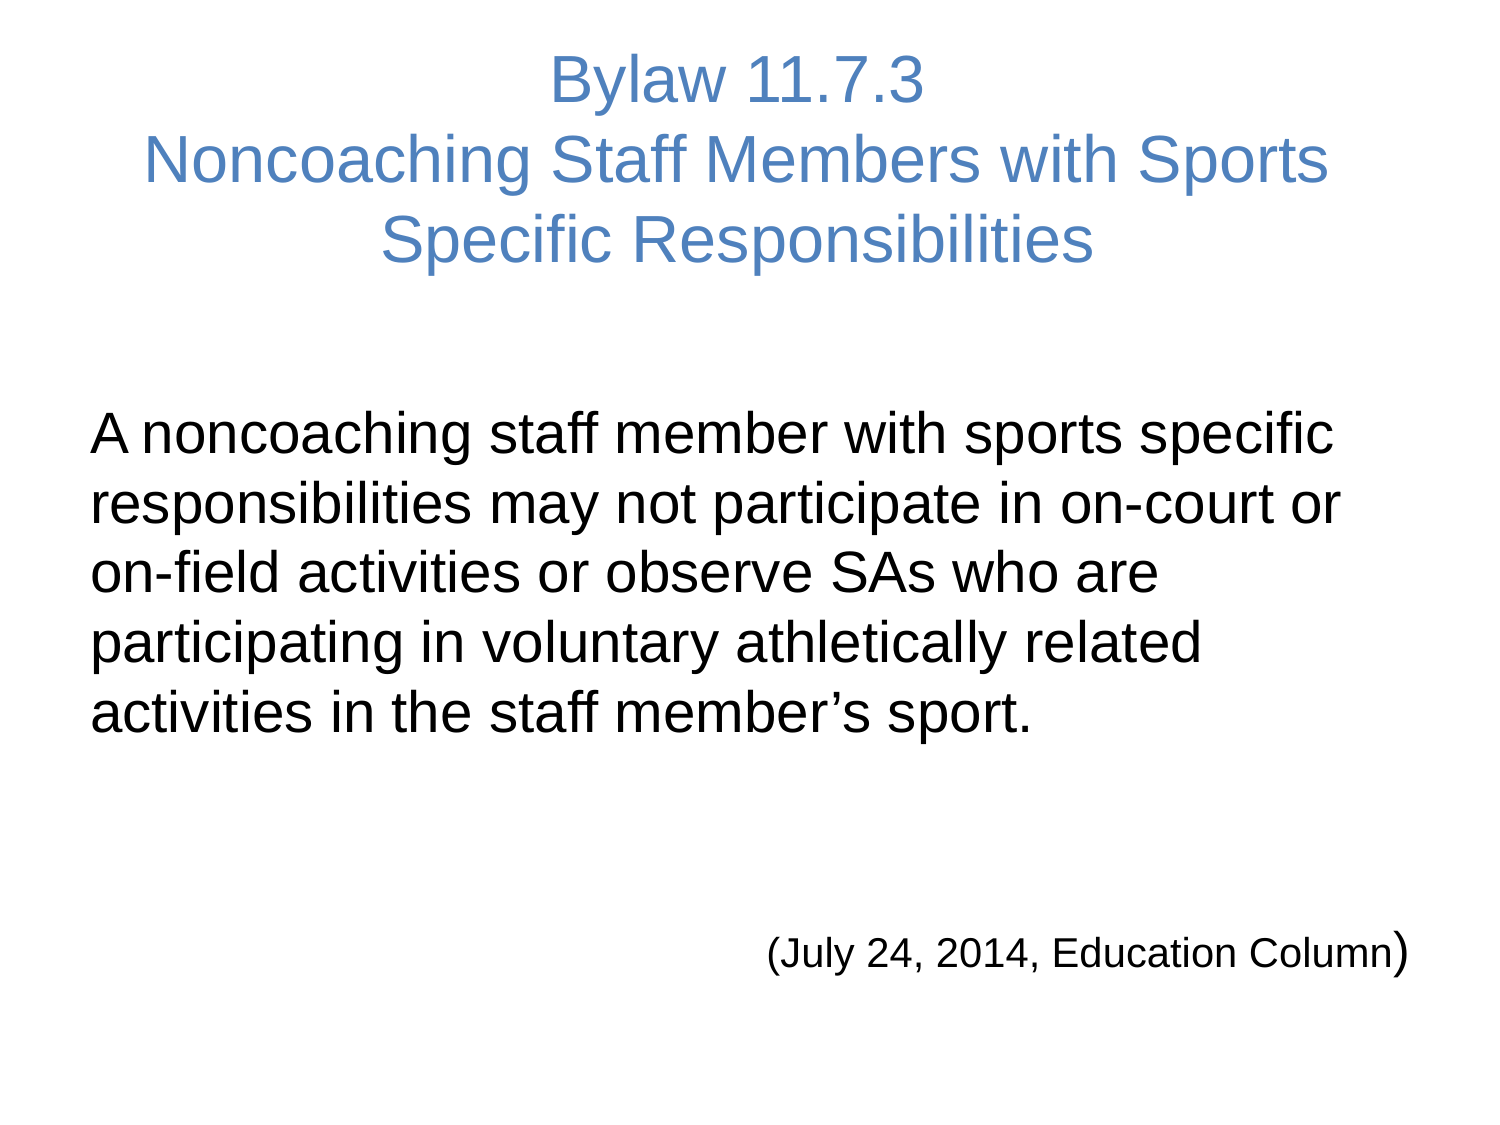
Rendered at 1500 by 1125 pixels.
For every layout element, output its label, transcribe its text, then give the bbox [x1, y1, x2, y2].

title Bylaw 11.7.3 Noncoaching Staff Members with Sports Specific Responsibilities [62, 62, 1413, 250]
list A noncoaching staff member with sports specific responsibilities may not participate in on-court or on-field activities or observe SAs who are participating in voluntary athletically related activities in the staff member’s sport. (July 24, 2014, Education Column) [75, 387, 1425, 1088]
